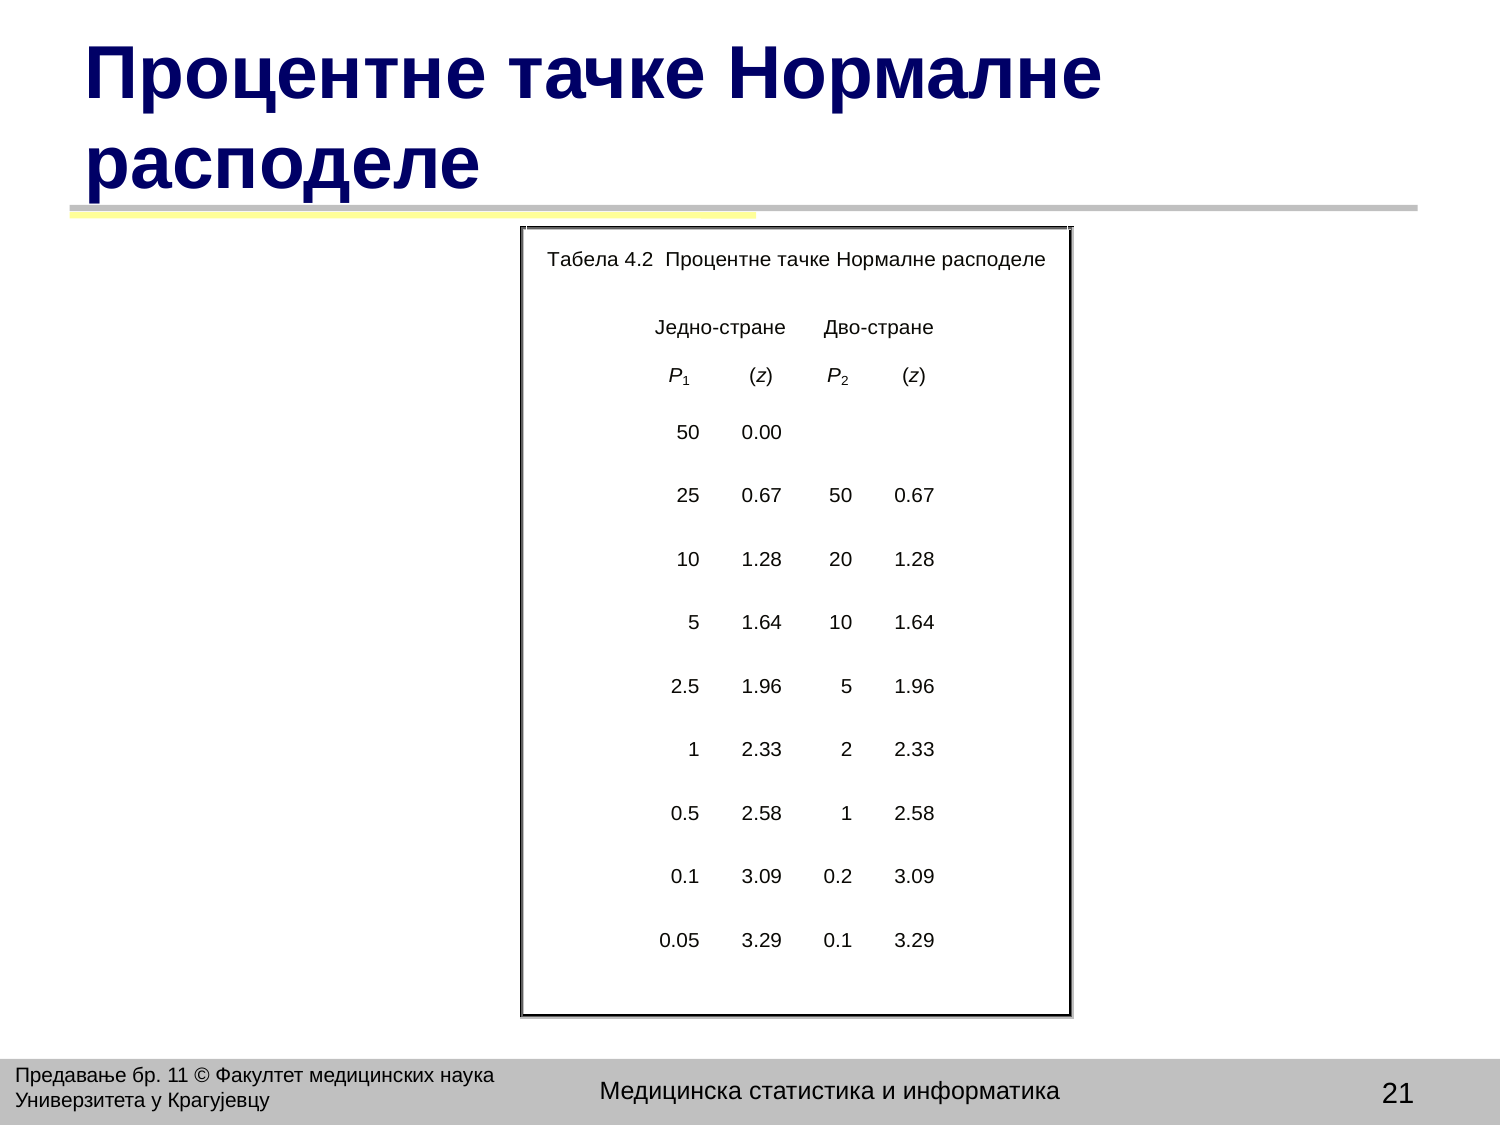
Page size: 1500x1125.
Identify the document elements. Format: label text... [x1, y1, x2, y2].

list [295, 225, 1297, 1055]
slide_number 21 [1163, 1066, 1430, 1125]
slide_number Предавање бр. 11 © Факултет медицинских наука Универзитета у Крагујевцу [0, 1053, 612, 1108]
title Процентне тачке Нормалне расподеле [69, 19, 1426, 208]
footer Медицинска статистика и информатика [512, 1066, 1149, 1125]
